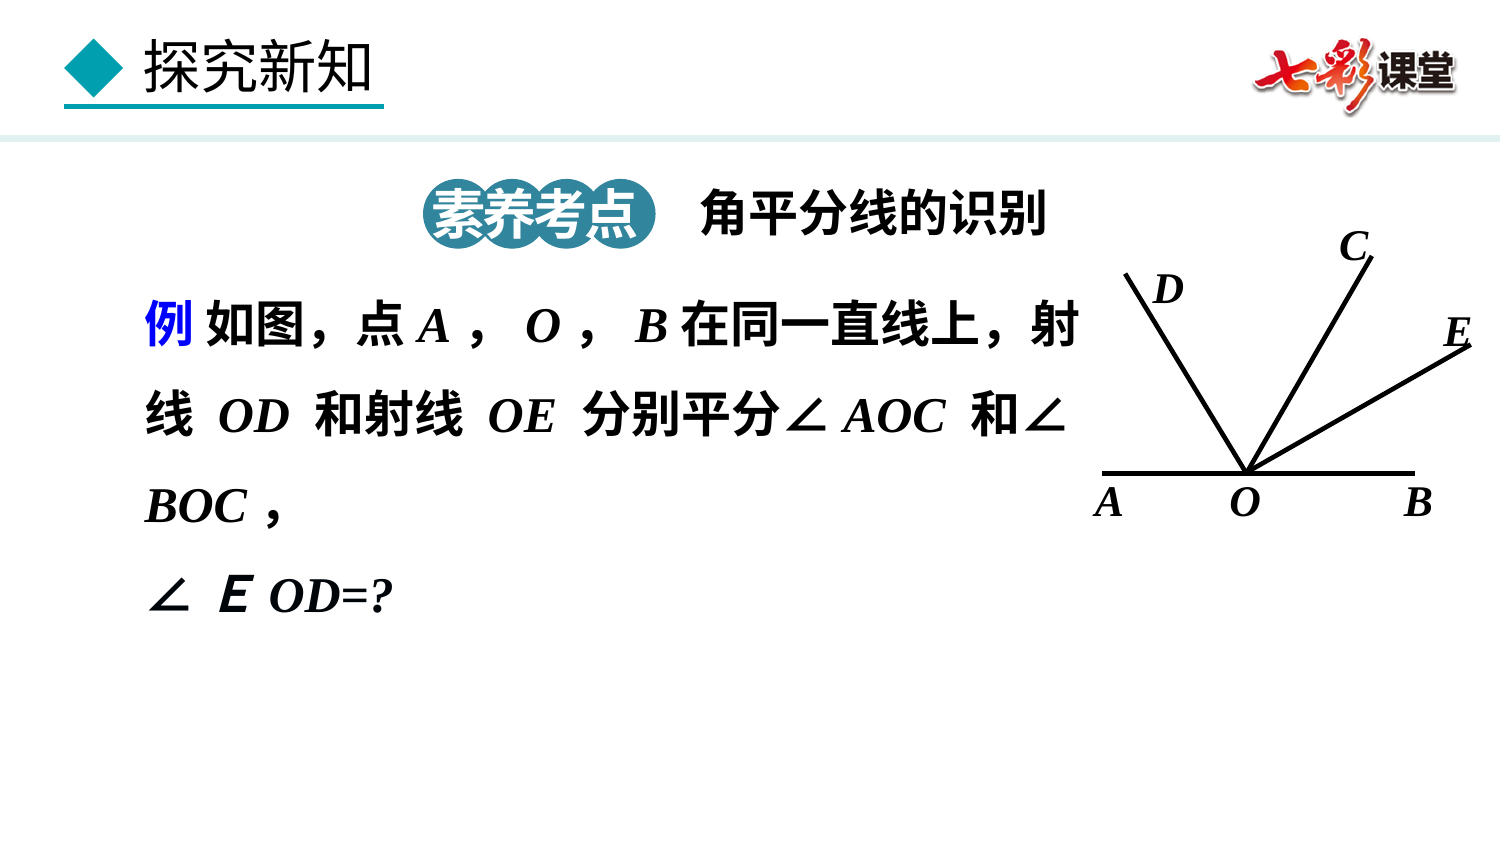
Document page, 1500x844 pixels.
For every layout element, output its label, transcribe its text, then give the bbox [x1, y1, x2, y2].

text_box 例 如图，点A，O，B在同一直线上，射线 OD 和射线 OE 分别平分∠AOC 和∠BOC， ∠ＥOD=? [129, 255, 1074, 473]
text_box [416, 173, 1466, 255]
picture [1249, 32, 1461, 118]
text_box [1079, 209, 1487, 587]
